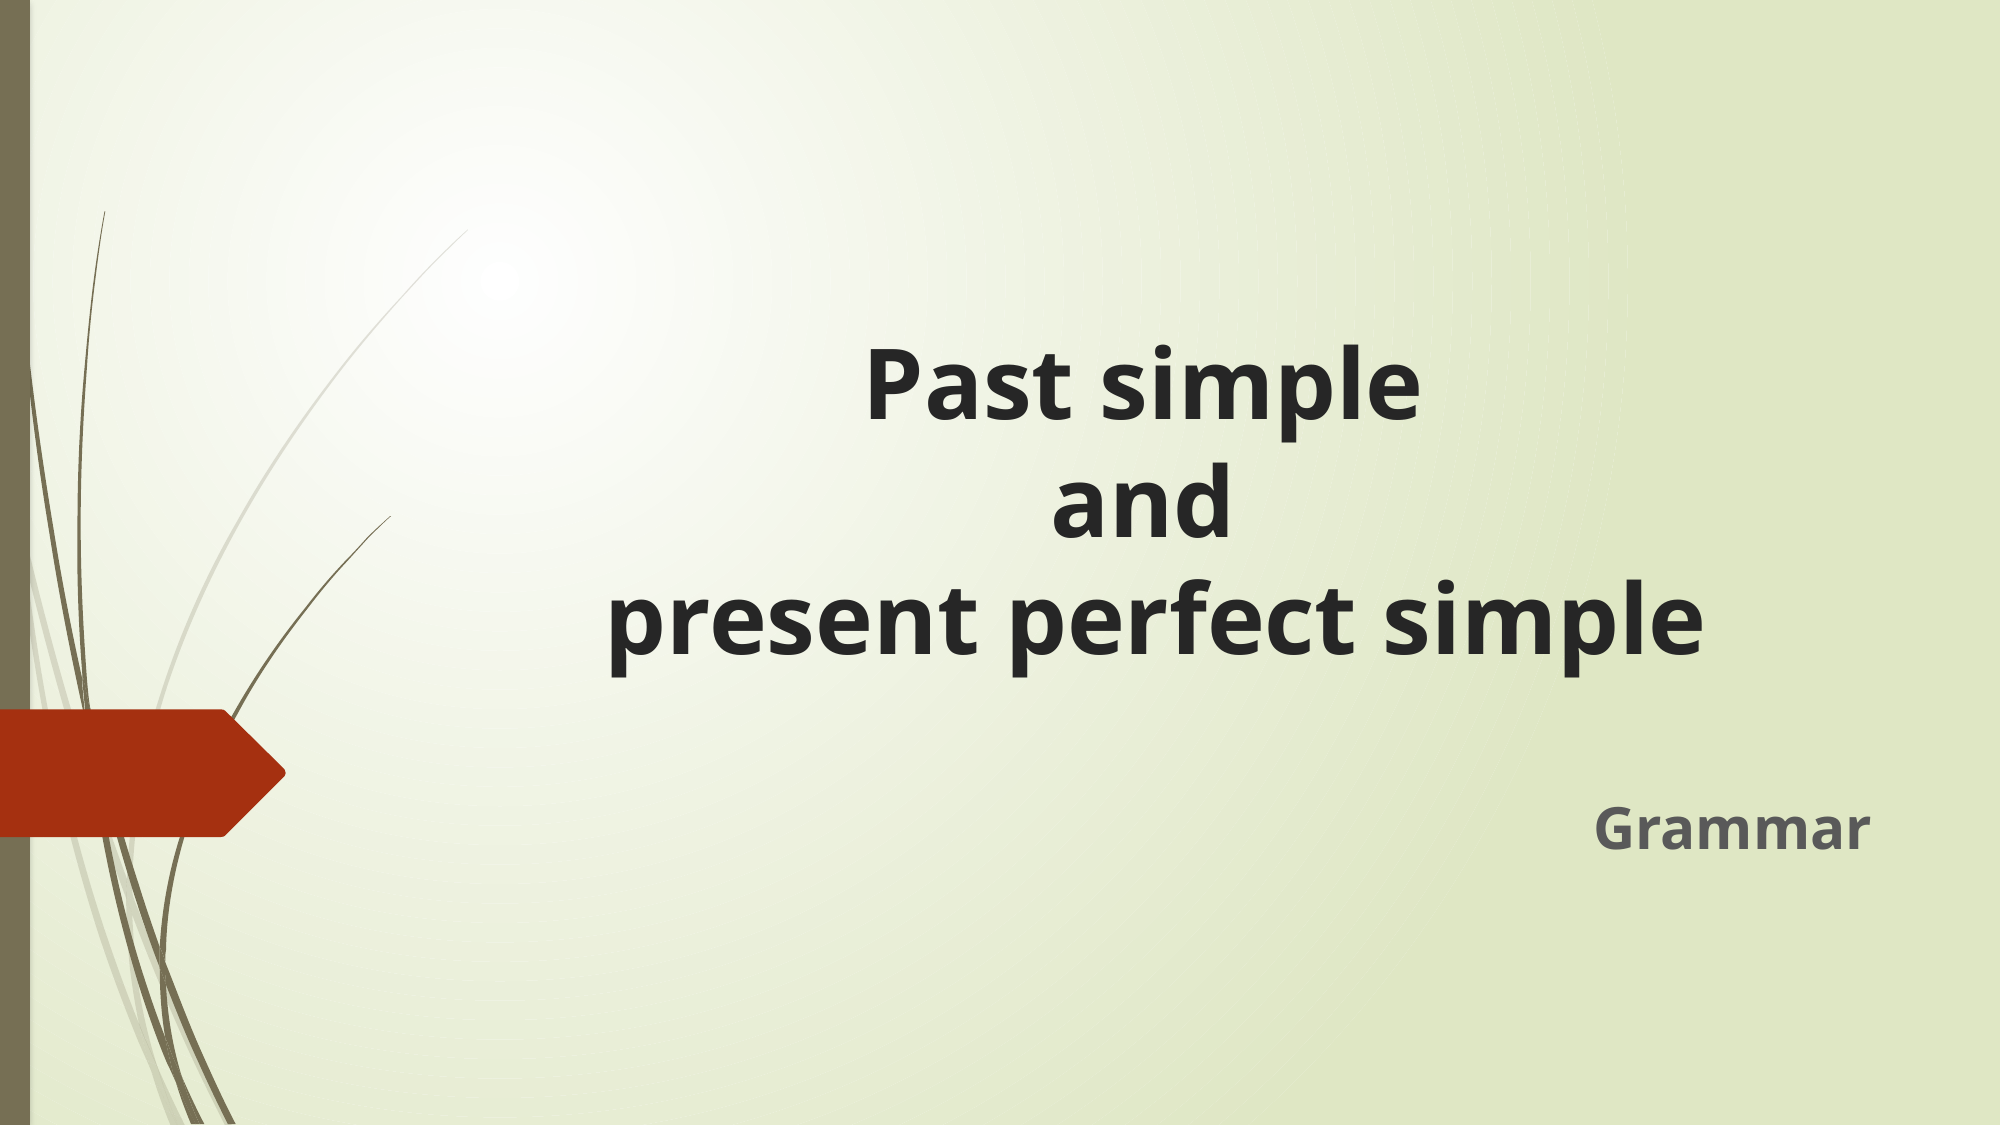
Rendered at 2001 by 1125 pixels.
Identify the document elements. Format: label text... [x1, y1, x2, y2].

subtitle Grammar [424, 783, 1888, 969]
title Past simple and present perfect simple [424, 310, 1888, 682]
